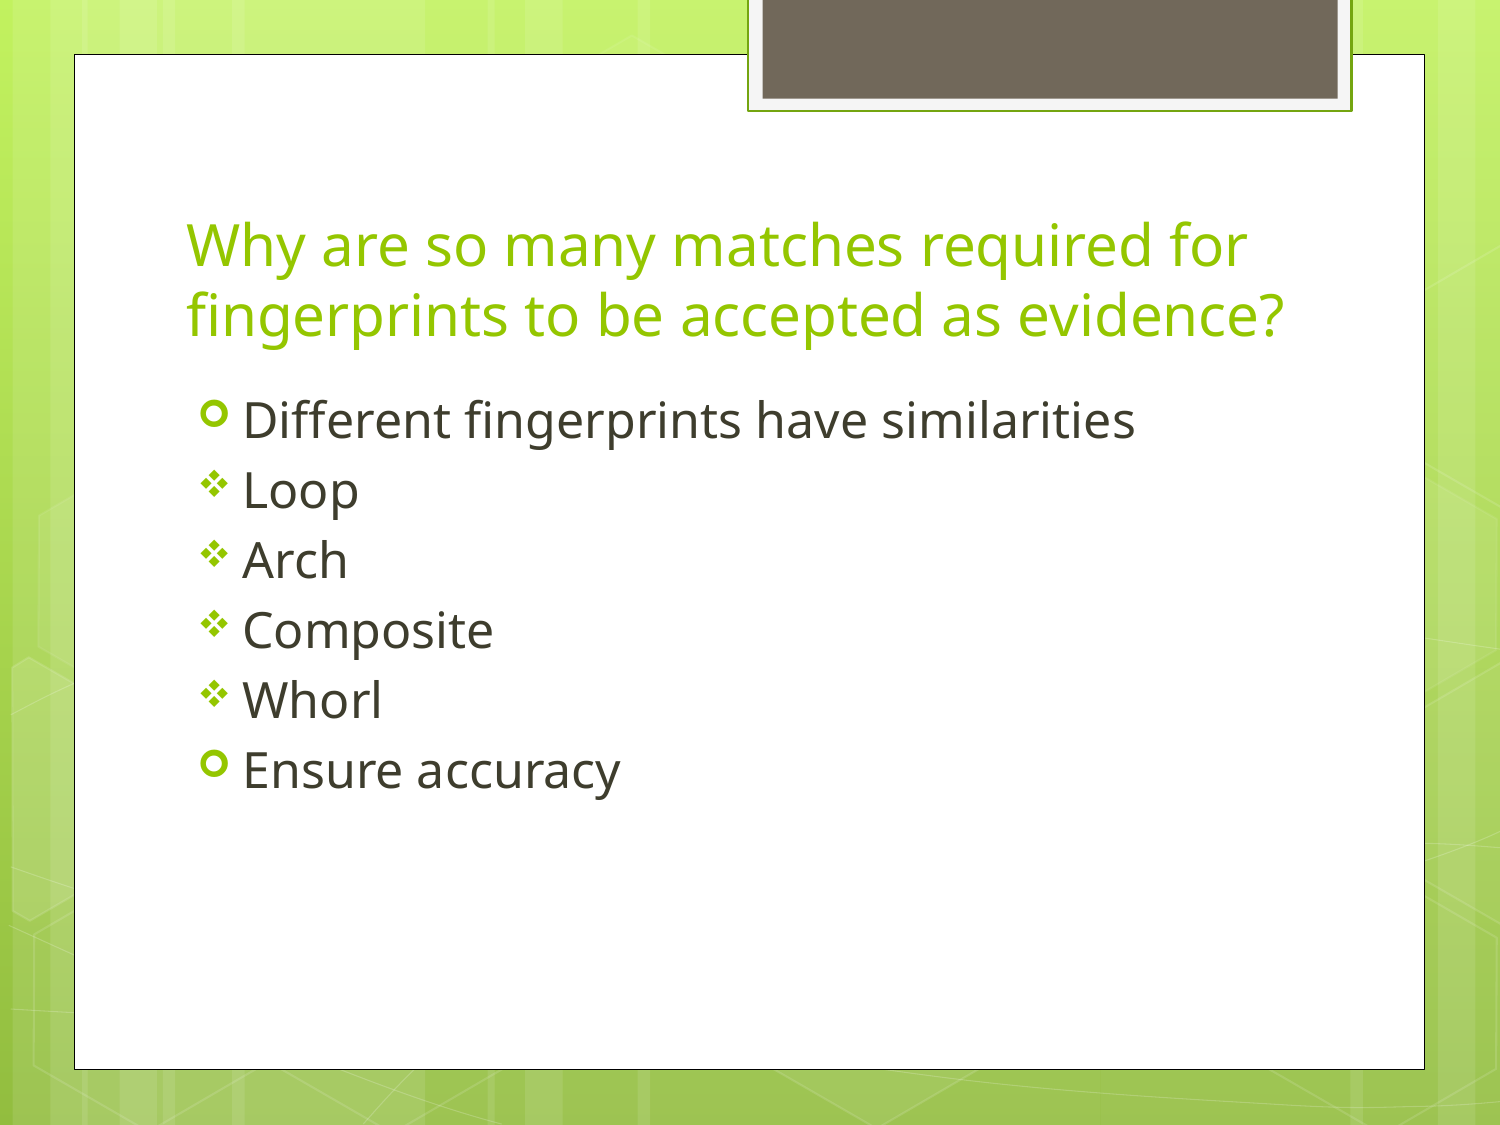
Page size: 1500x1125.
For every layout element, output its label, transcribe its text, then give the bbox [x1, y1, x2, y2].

list Different fingerprints have similarities Loop Arch Composite Whorl Ensure accuracy [171, 381, 1283, 957]
title Why are so many matches required for fingerprints to be accepted as evidence? [171, 168, 1324, 357]
